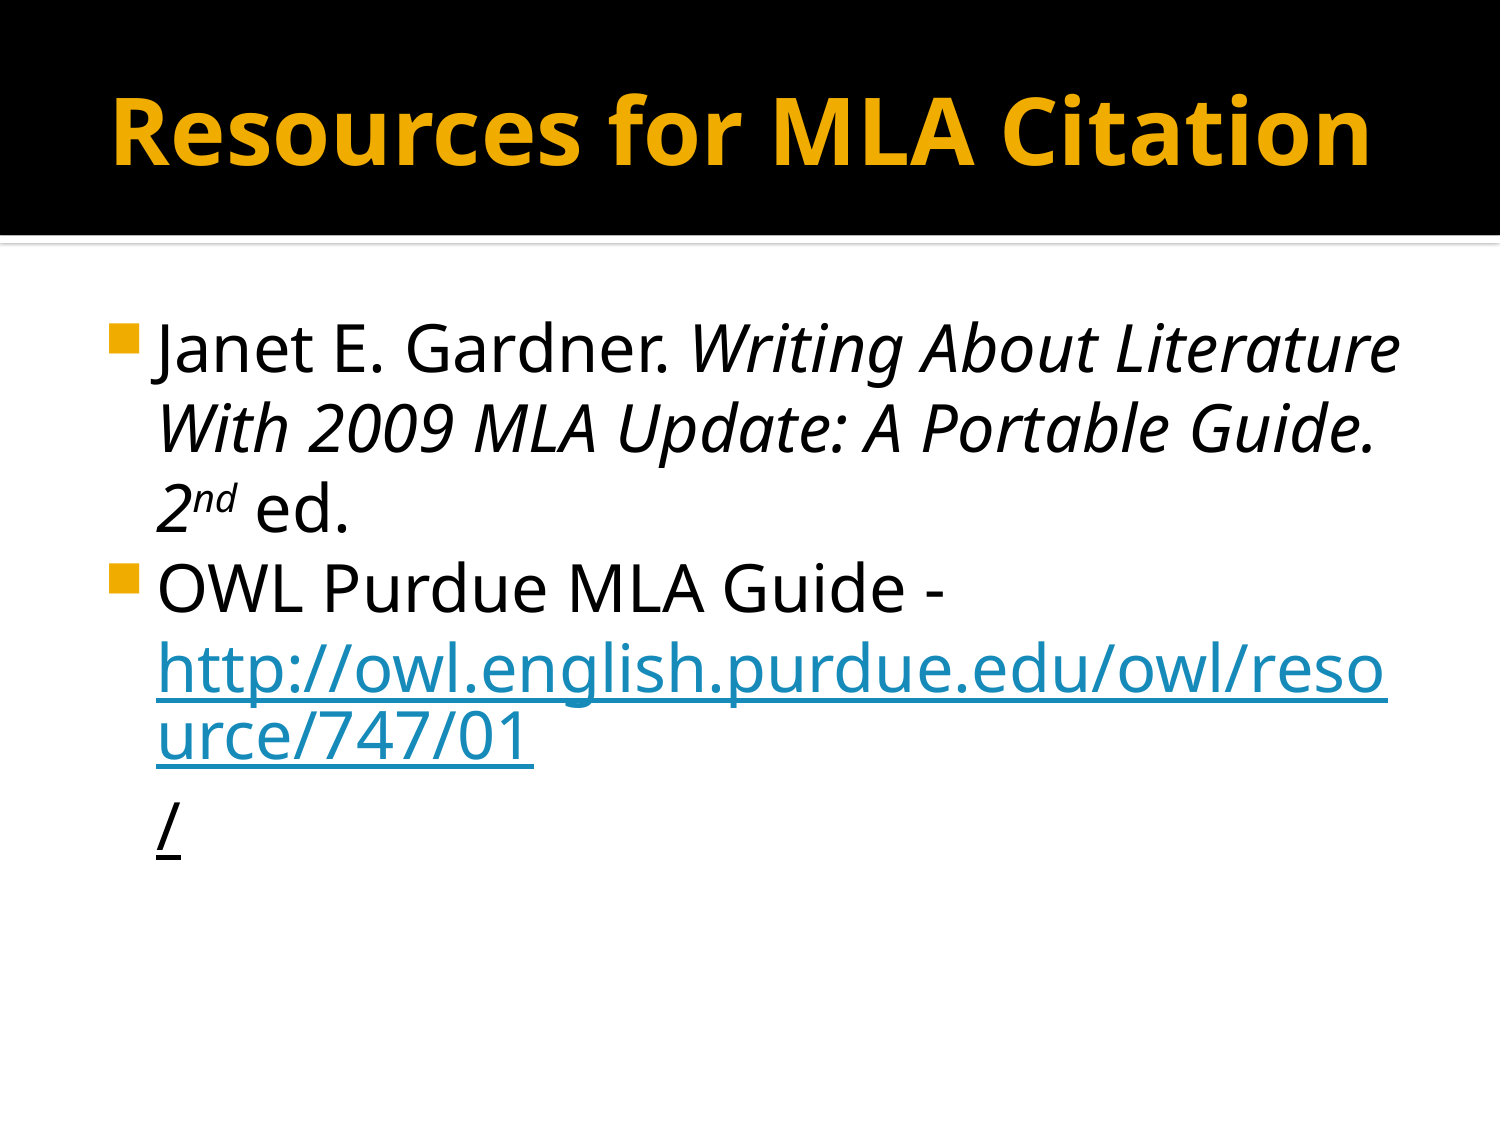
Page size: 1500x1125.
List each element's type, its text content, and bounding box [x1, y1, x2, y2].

title Resources for MLA Citation [75, 25, 1425, 231]
list Janet E. Gardner. Writing About Literature With 2009 MLA Update: A Portable Guide. 2nd ed. OWL Purdue MLA Guide - http://owl.english.purdue.edu/owl/resource/747/01/ [75, 291, 1425, 1050]
